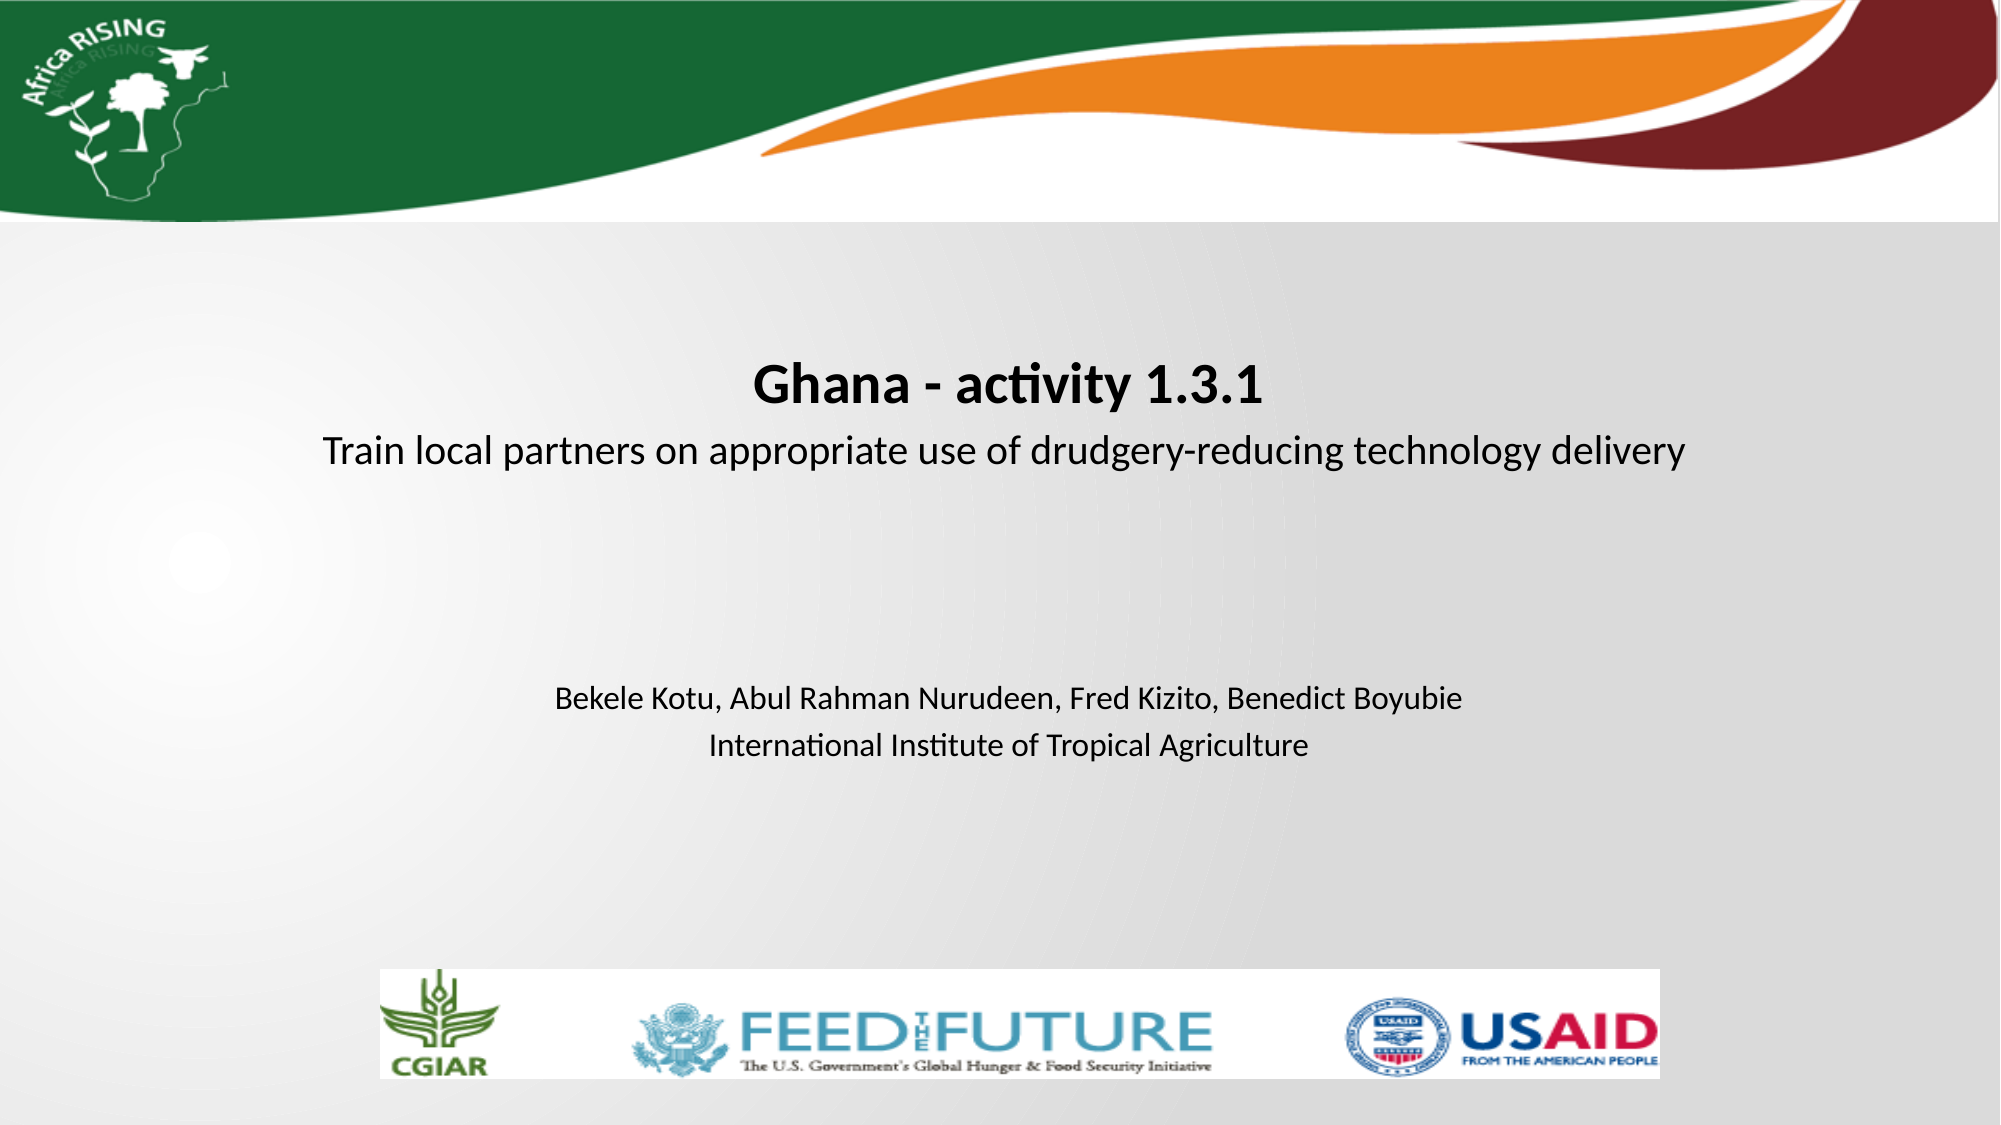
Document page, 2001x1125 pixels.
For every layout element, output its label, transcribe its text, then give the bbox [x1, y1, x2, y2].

list Bekele Kotu, Abul Rahman Nurudeen, Fred Kizito, Benedict Boyubie International Institute of Tropical Agriculture [368, 668, 1632, 832]
picture [380, 969, 1660, 1079]
picture [0, 0, 1998, 222]
list Ghana - activity 1.3.1 Train local partners on appropriate use of drudgery-reducing technology delivery [281, 337, 1719, 563]
